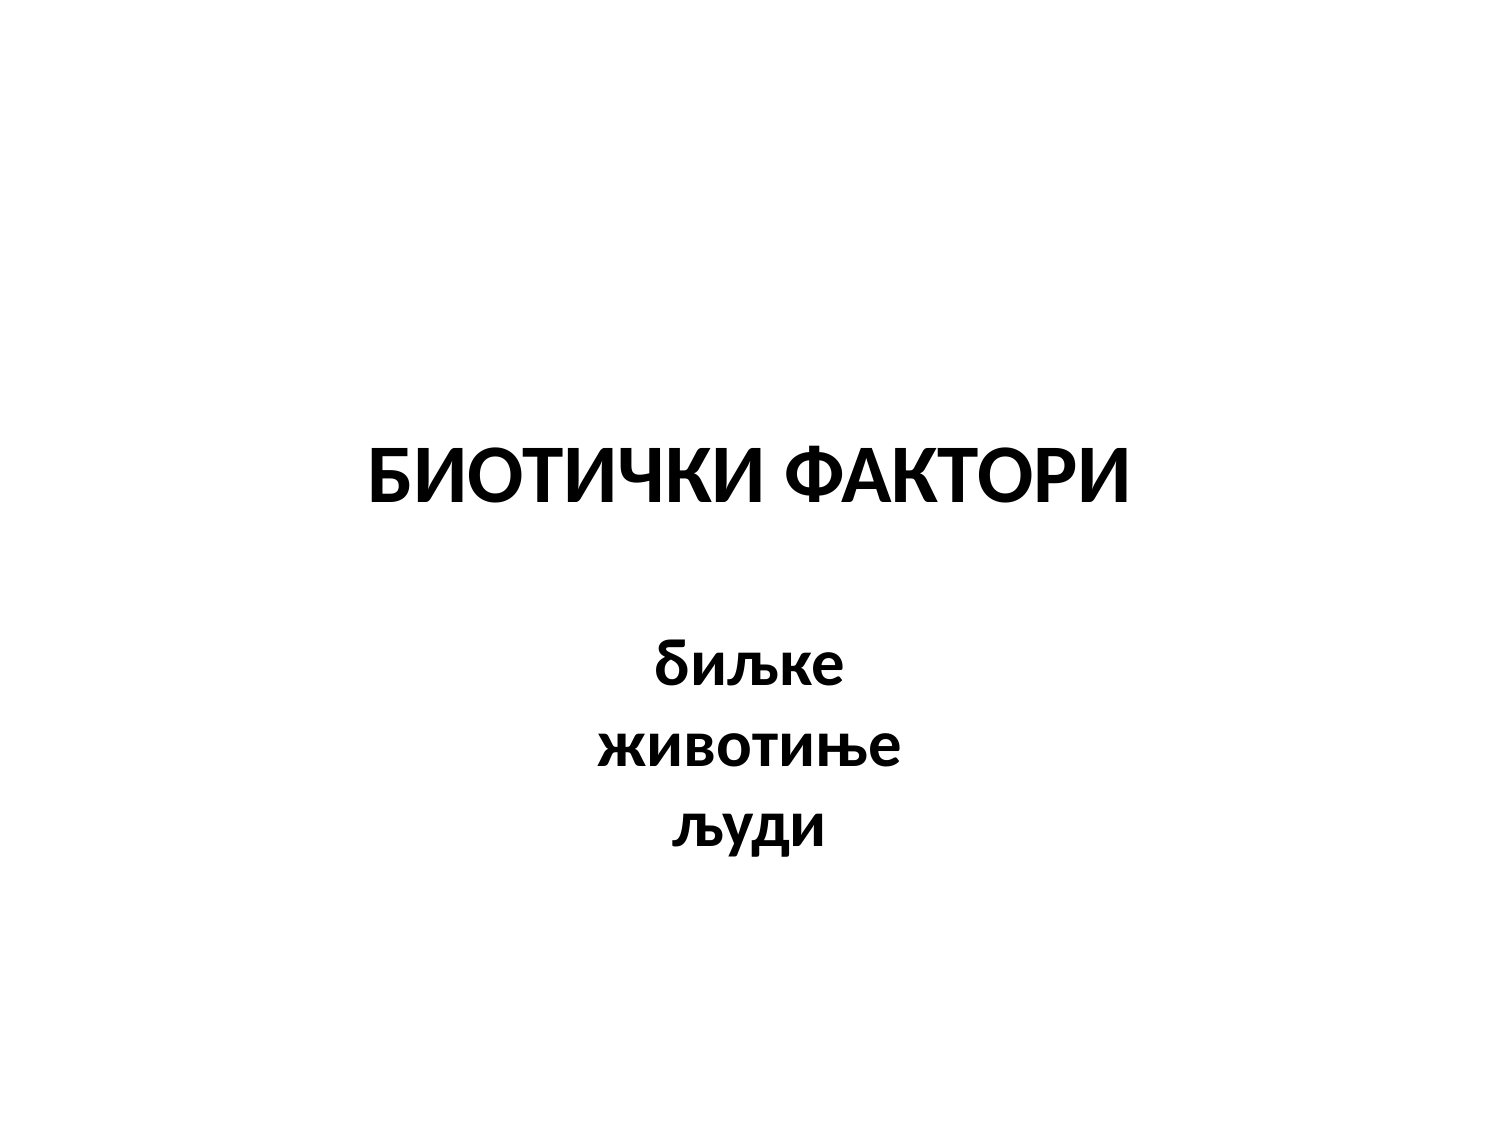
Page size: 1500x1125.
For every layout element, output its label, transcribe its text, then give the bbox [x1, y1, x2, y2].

title БИОТИЧКИ ФАКТОРИ биљке животиње људи [111, 302, 1388, 977]
